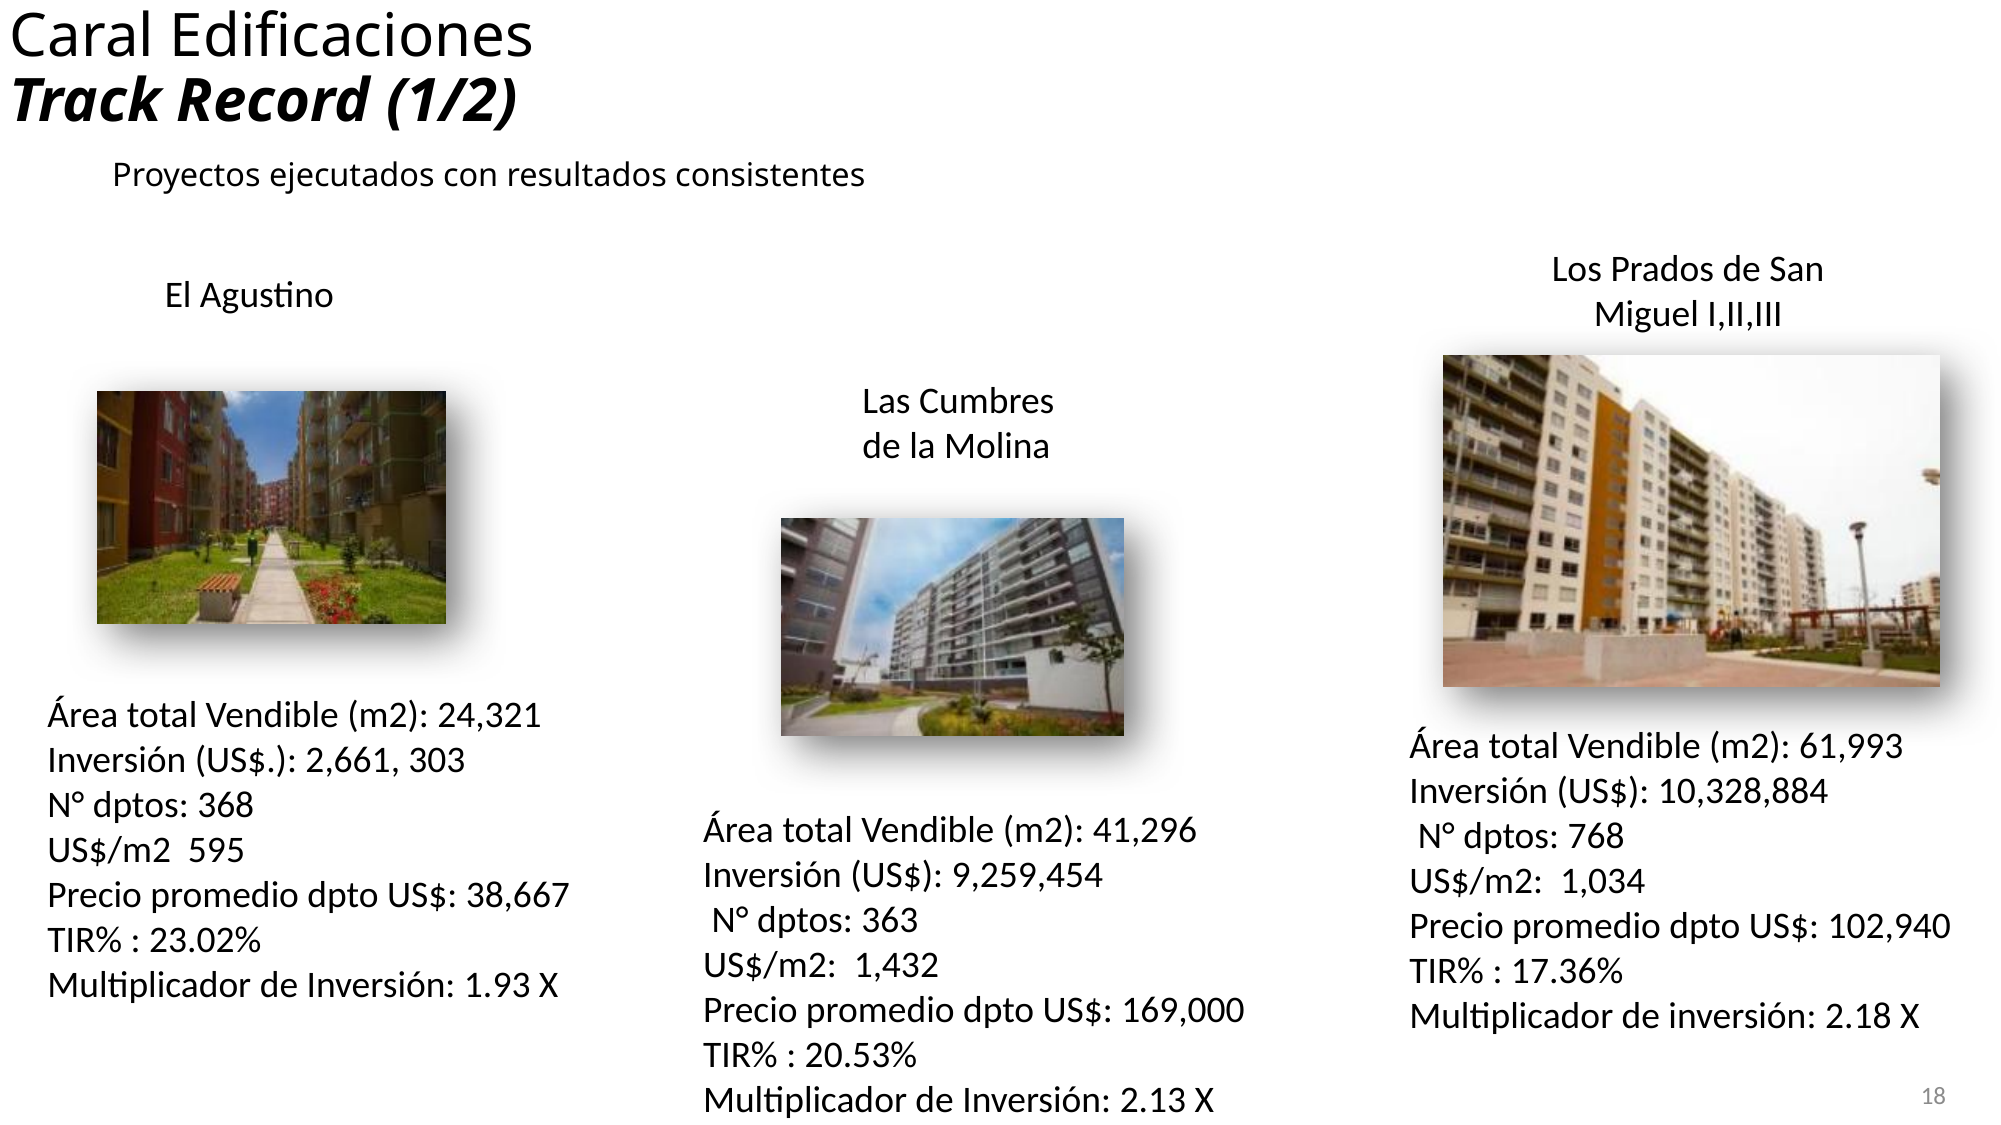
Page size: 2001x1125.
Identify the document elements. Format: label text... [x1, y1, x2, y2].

text_box Los Prados de San Miguel I,II,III [1496, 236, 1881, 338]
text_box El Agustino [149, 262, 374, 368]
text_box Caral Edificaciones Track Record (1/2) [0, 0, 1720, 143]
text_box Las Cumbres de la Molina [847, 368, 1072, 474]
text_box Área total Vendible (m2): 24,321 Inversión (US$.): 2,661, 303 N° dptos: 368 US$/m2 595 Precio promedio dpto US$: 38,667 TIR% : 23.02% Multiplicador de Inversión: 1.93 X [32, 638, 671, 1013]
title Proyectos ejecutados con resultados consistentes [97, 99, 1822, 202]
picture [1443, 355, 1940, 687]
text_box Área total Vendible (m2): 61,993 Inversión (US$): 10,328,884 N° dptos: 768 US$/m2: 1,034 Precio promedio dpto US$: 102,940 TIR% : 17.36% Multiplicador de inversión: 2.18 X [1394, 668, 2000, 1044]
picture [96, 391, 446, 624]
text_box Área total Vendible (m2): 41,296 Inversión (US$): 9,259,454 N° dptos: 363 US$/m2: 1,432 Precio promedio dpto US$: 169,000 TIR% : 20.53% Multiplicador de Inversión: 2.13 X [688, 752, 1327, 1125]
picture [781, 518, 1124, 736]
slide_number 18 [1494, 1065, 1962, 1125]
